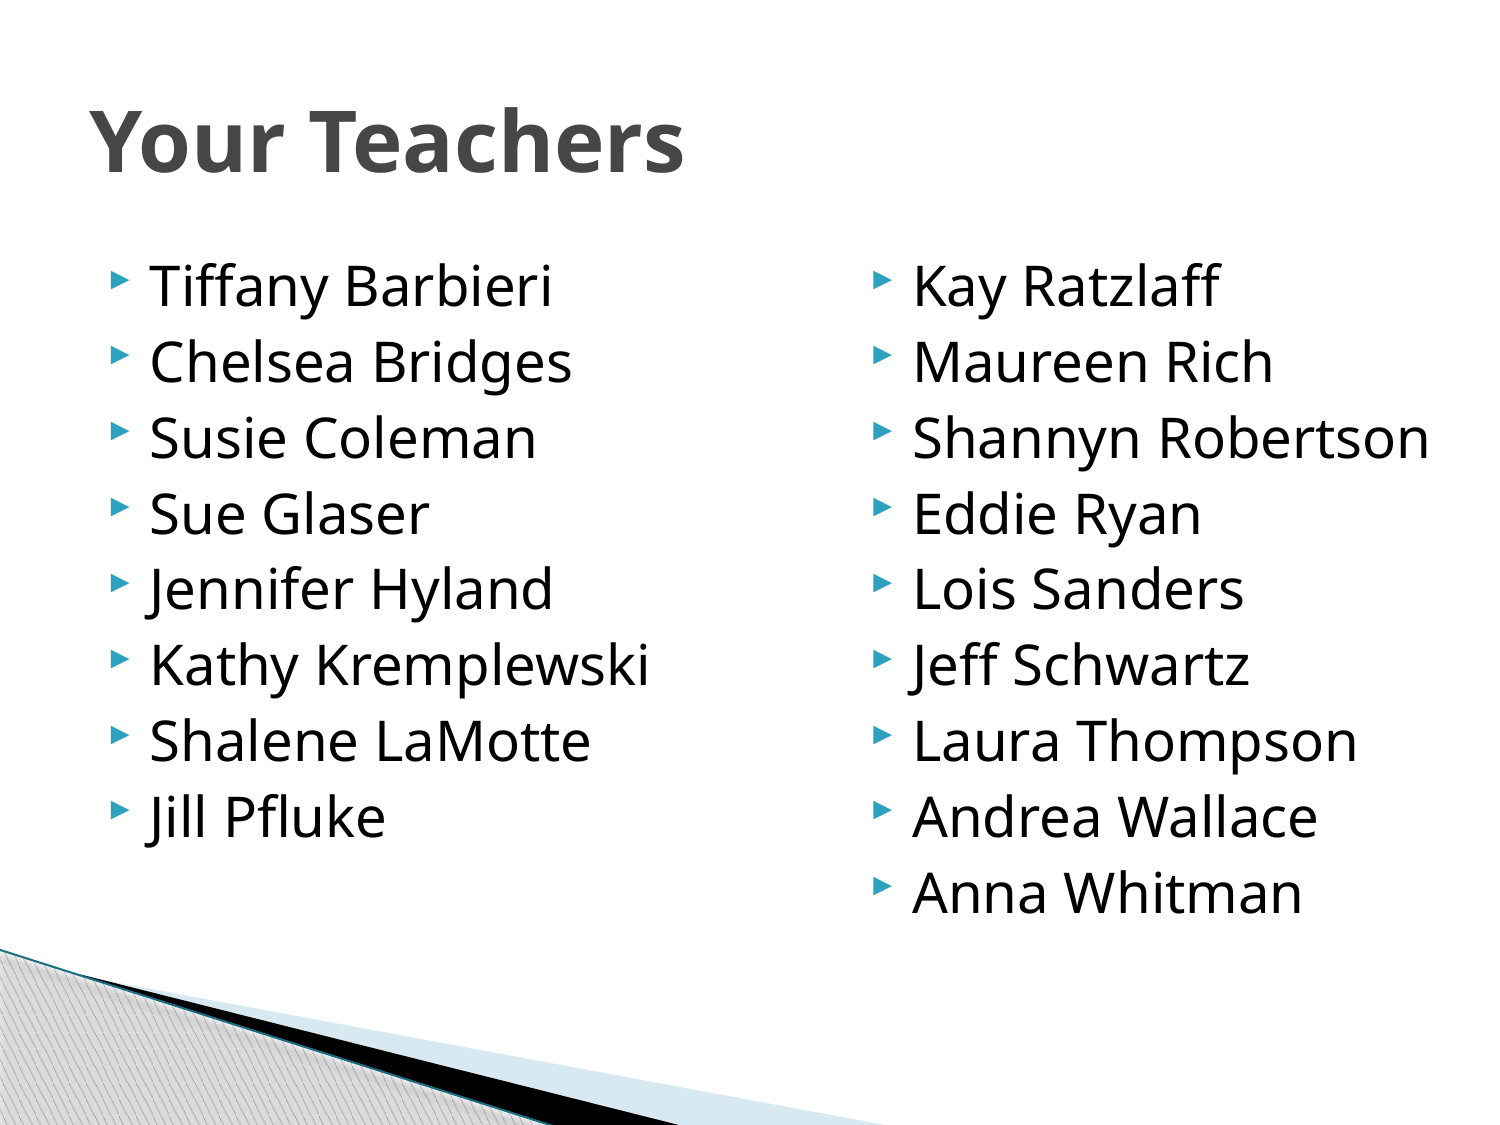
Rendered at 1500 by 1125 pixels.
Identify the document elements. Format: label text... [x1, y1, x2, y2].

list Kay Ratzlaff Maureen Rich Shannyn Robertson Eddie Ryan Lois Sanders Jeff Schwartz Laura Thompson Andrea Wallace Anna Whitman [837, 242, 1500, 986]
title Your Teachers [75, 45, 1425, 233]
list Tiffany Barbieri Chelsea Bridges Susie Coleman Sue Glaser Jennifer Hyland Kathy Kremplewski Shalene LaMotte Jill Pfluke [75, 243, 837, 986]
